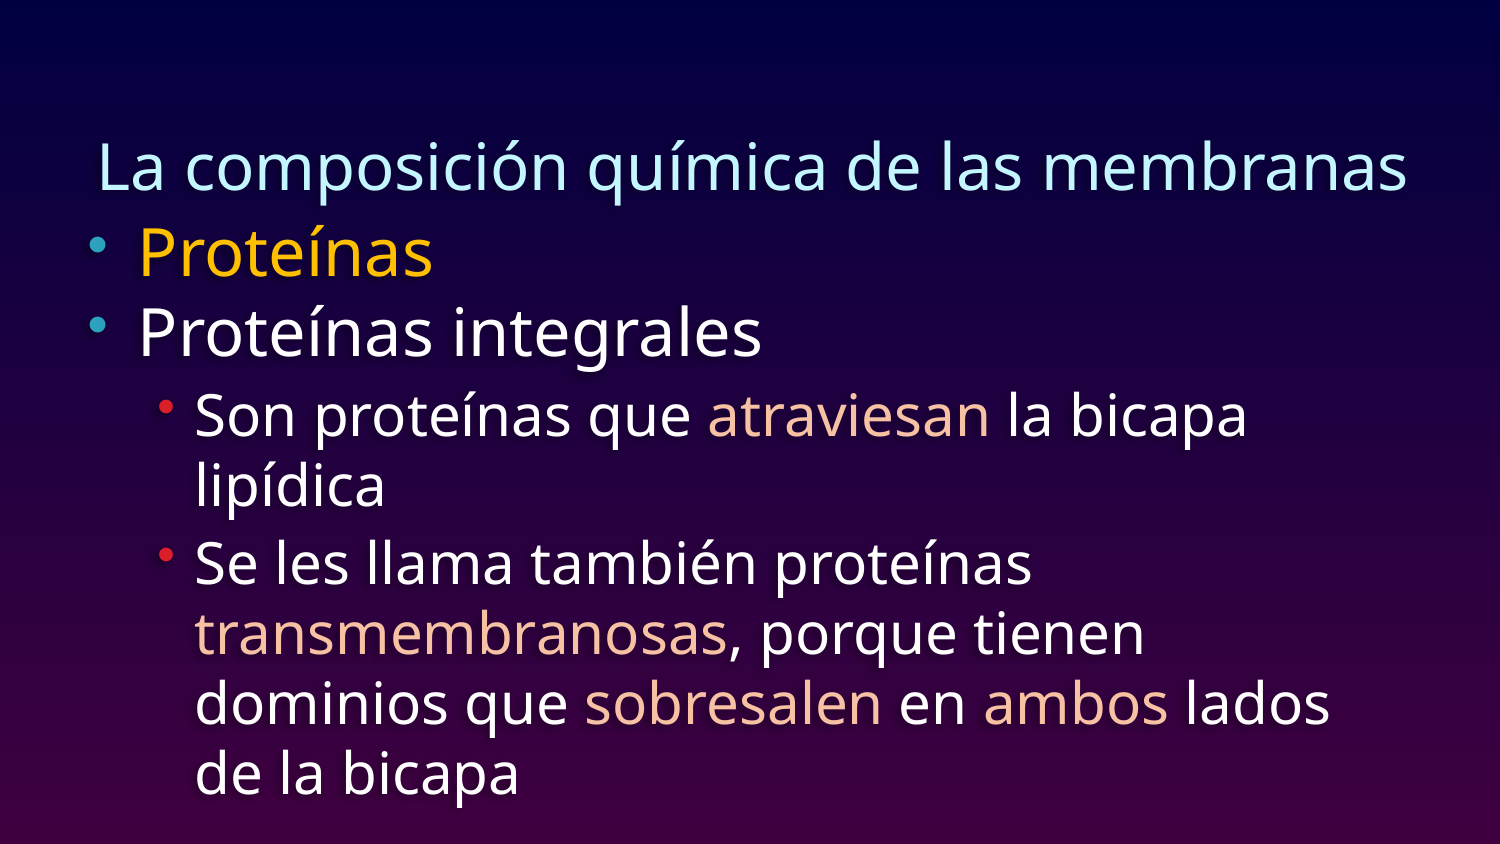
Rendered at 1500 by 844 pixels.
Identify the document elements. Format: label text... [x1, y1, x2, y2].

list Proteínas Proteínas integrales Son proteínas que atraviesan la bicapa lipídica Se les llama también proteínas transmembranosas, porque tienen dominios que sobresalen en ambos lados de la bicapa [75, 216, 1425, 760]
title La composición química de las membranas [75, 70, 1425, 211]
